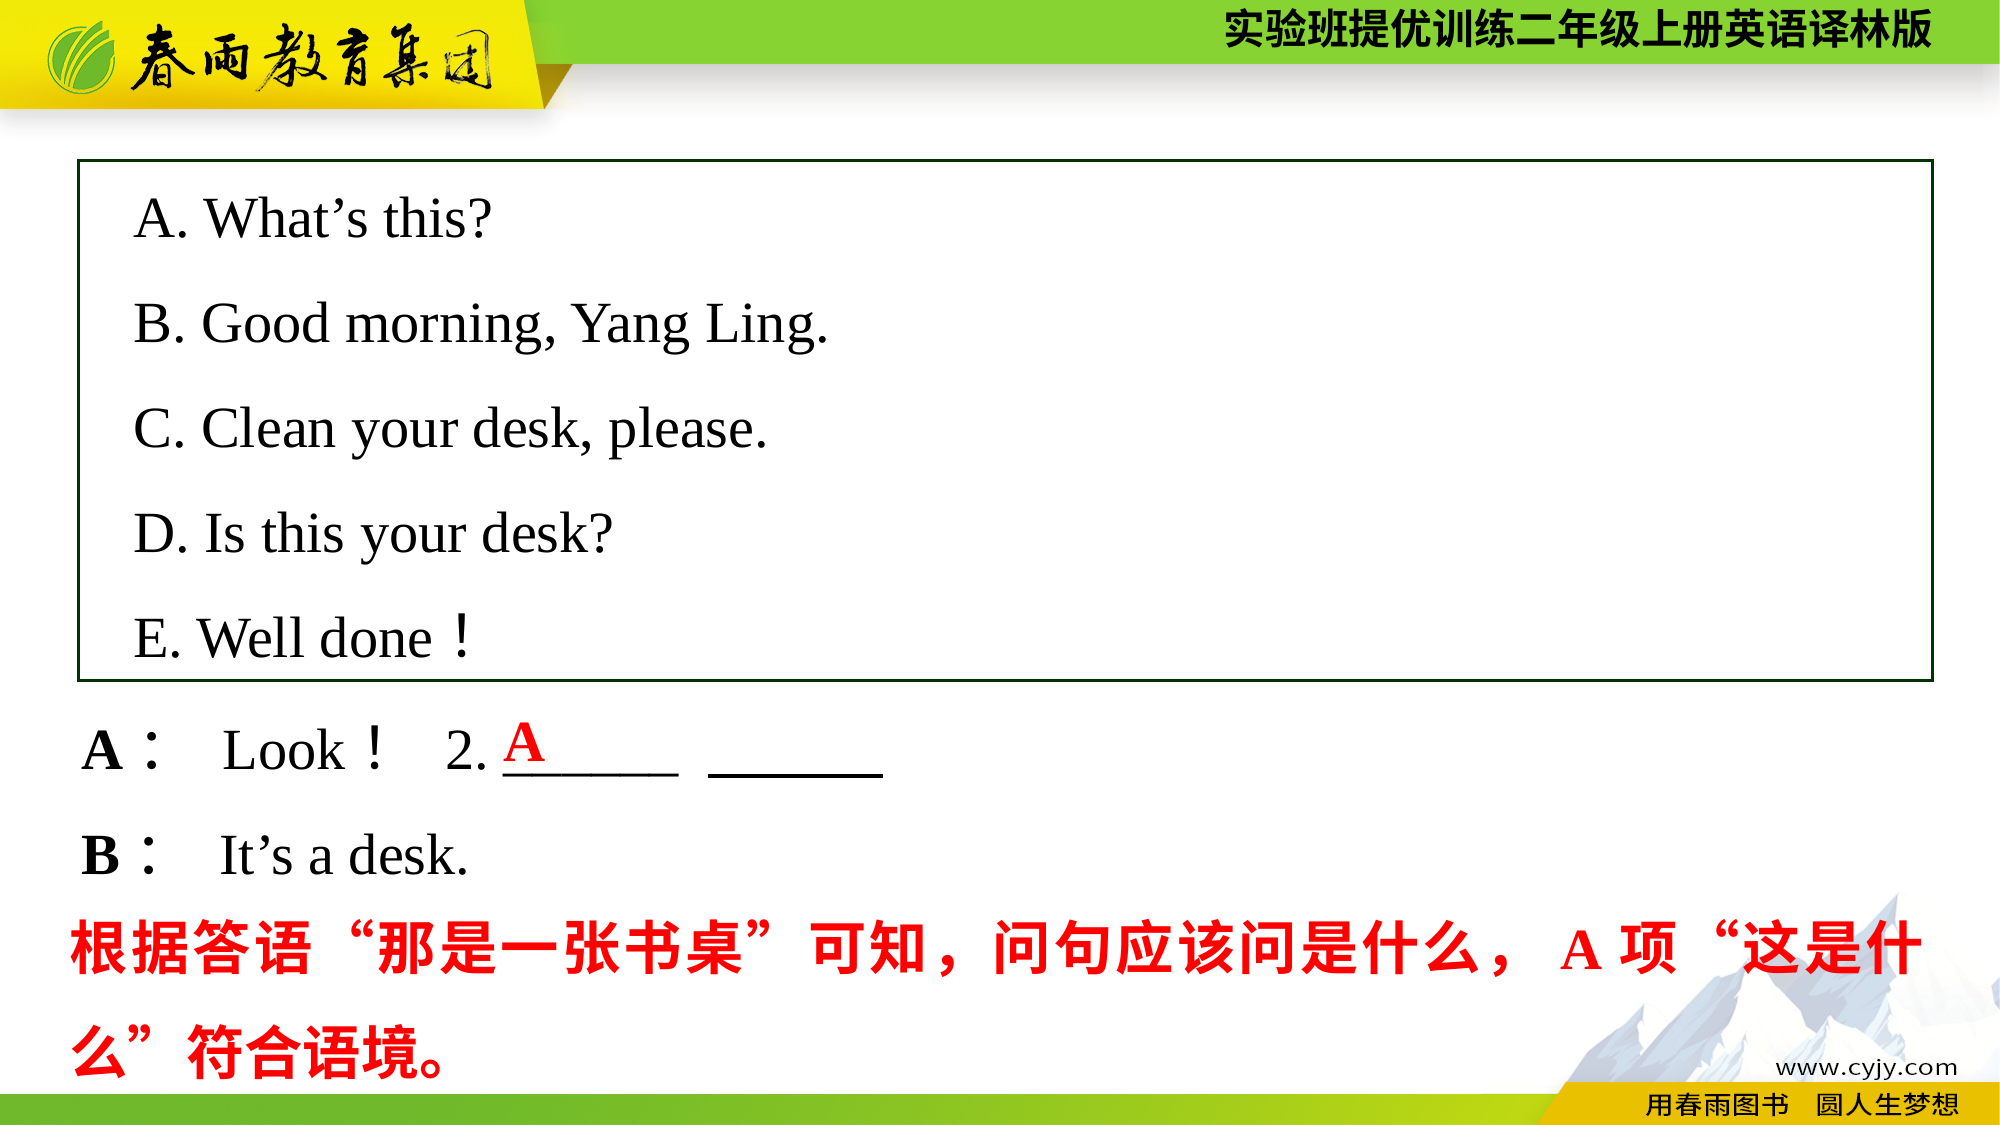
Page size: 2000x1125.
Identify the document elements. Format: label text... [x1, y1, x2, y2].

list A： Look！ 2. ______ B： It’s a desk. [66, 668, 1951, 896]
text_box A. What’s this? B. Good morning, Yang Ling. C. Clean your desk, please. D. Is this your desk? E. Well done！ [59, 136, 1944, 677]
picture [0, 0, 2000, 1125]
text_box 根据答语“那是一张书桌”可知，问句应该问是什么，A项“这是什么”符合语境。 [54, 868, 1939, 1094]
text_box [78, 160, 1933, 681]
text_box A [488, 695, 572, 781]
